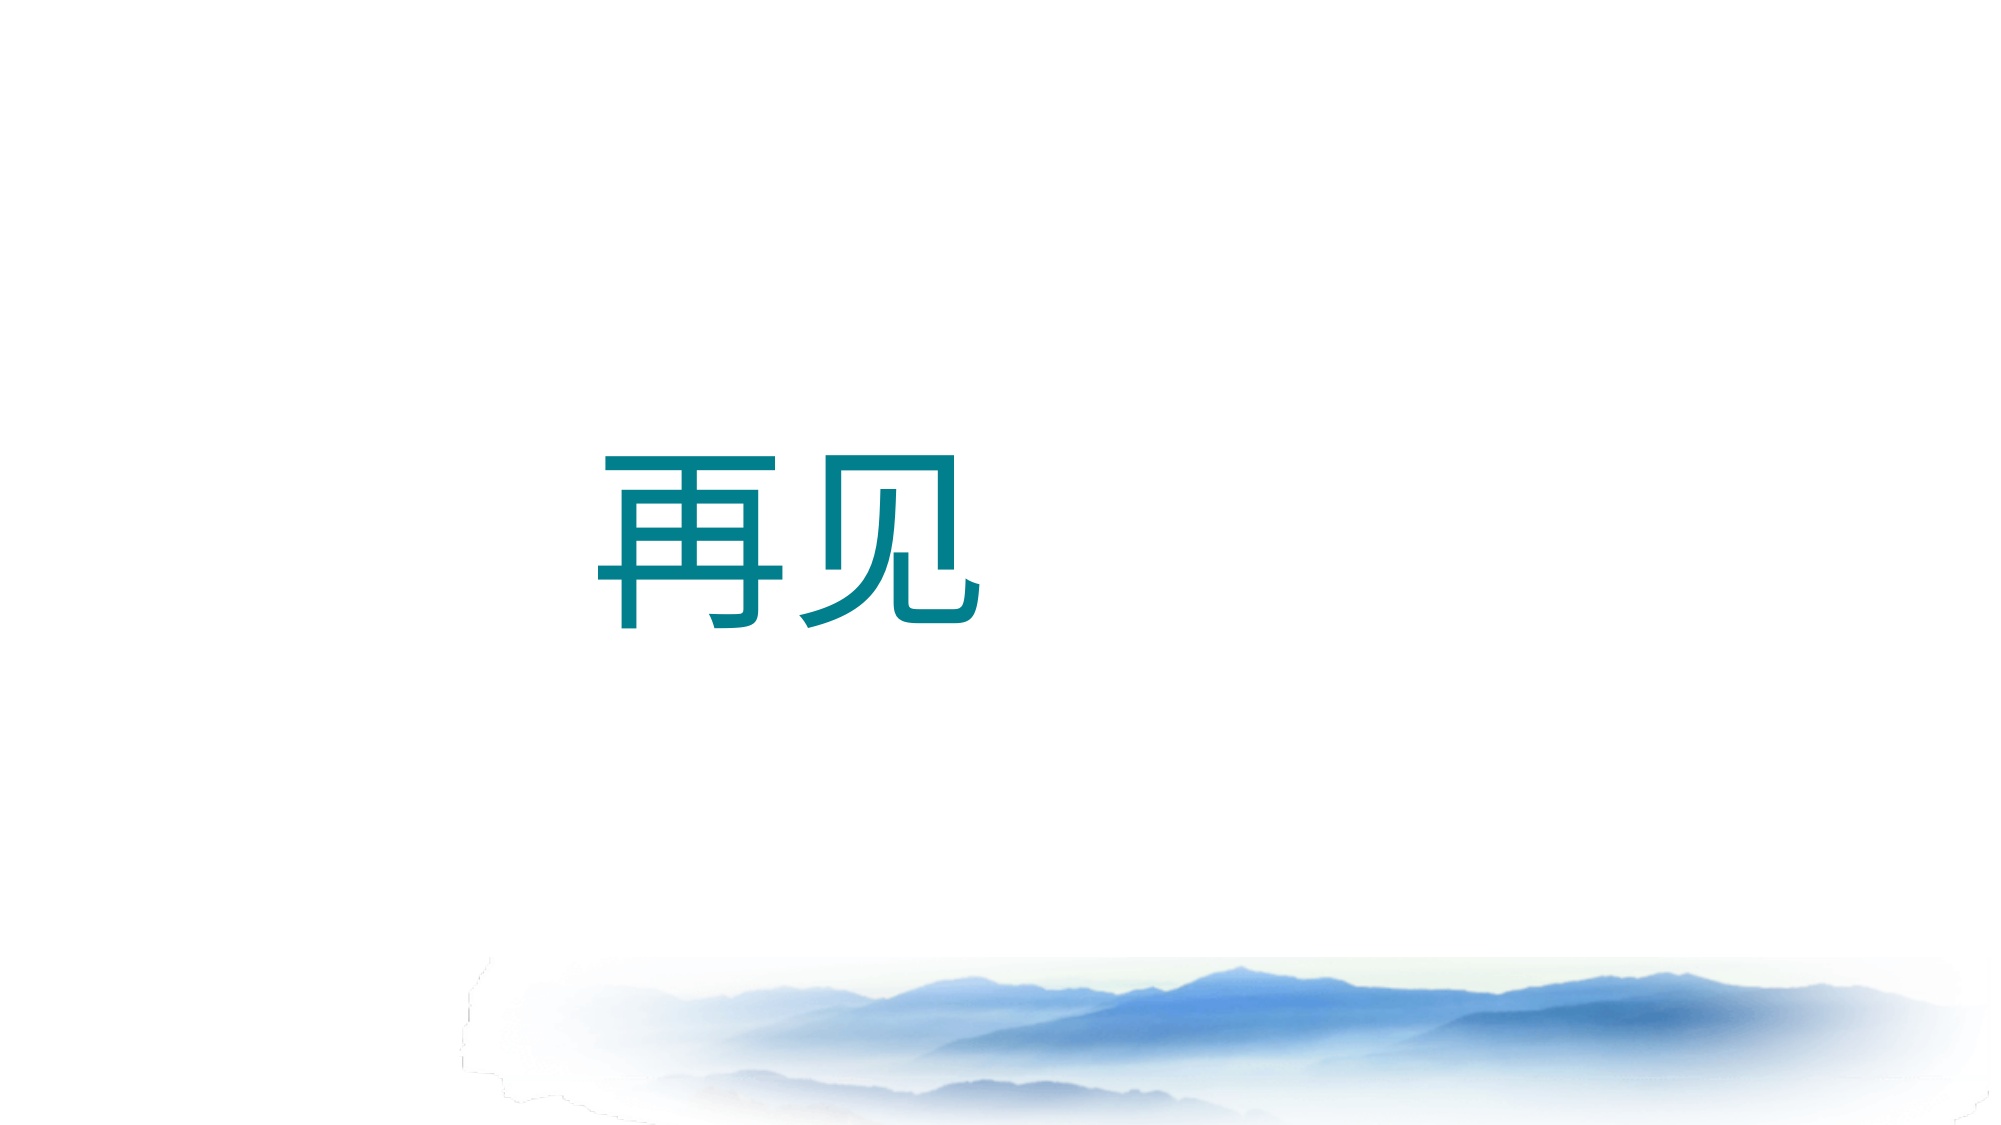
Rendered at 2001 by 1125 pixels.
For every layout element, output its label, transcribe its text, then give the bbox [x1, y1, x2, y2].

picture [459, 957, 1991, 1125]
text_box 再见 [40, 405, 1541, 660]
